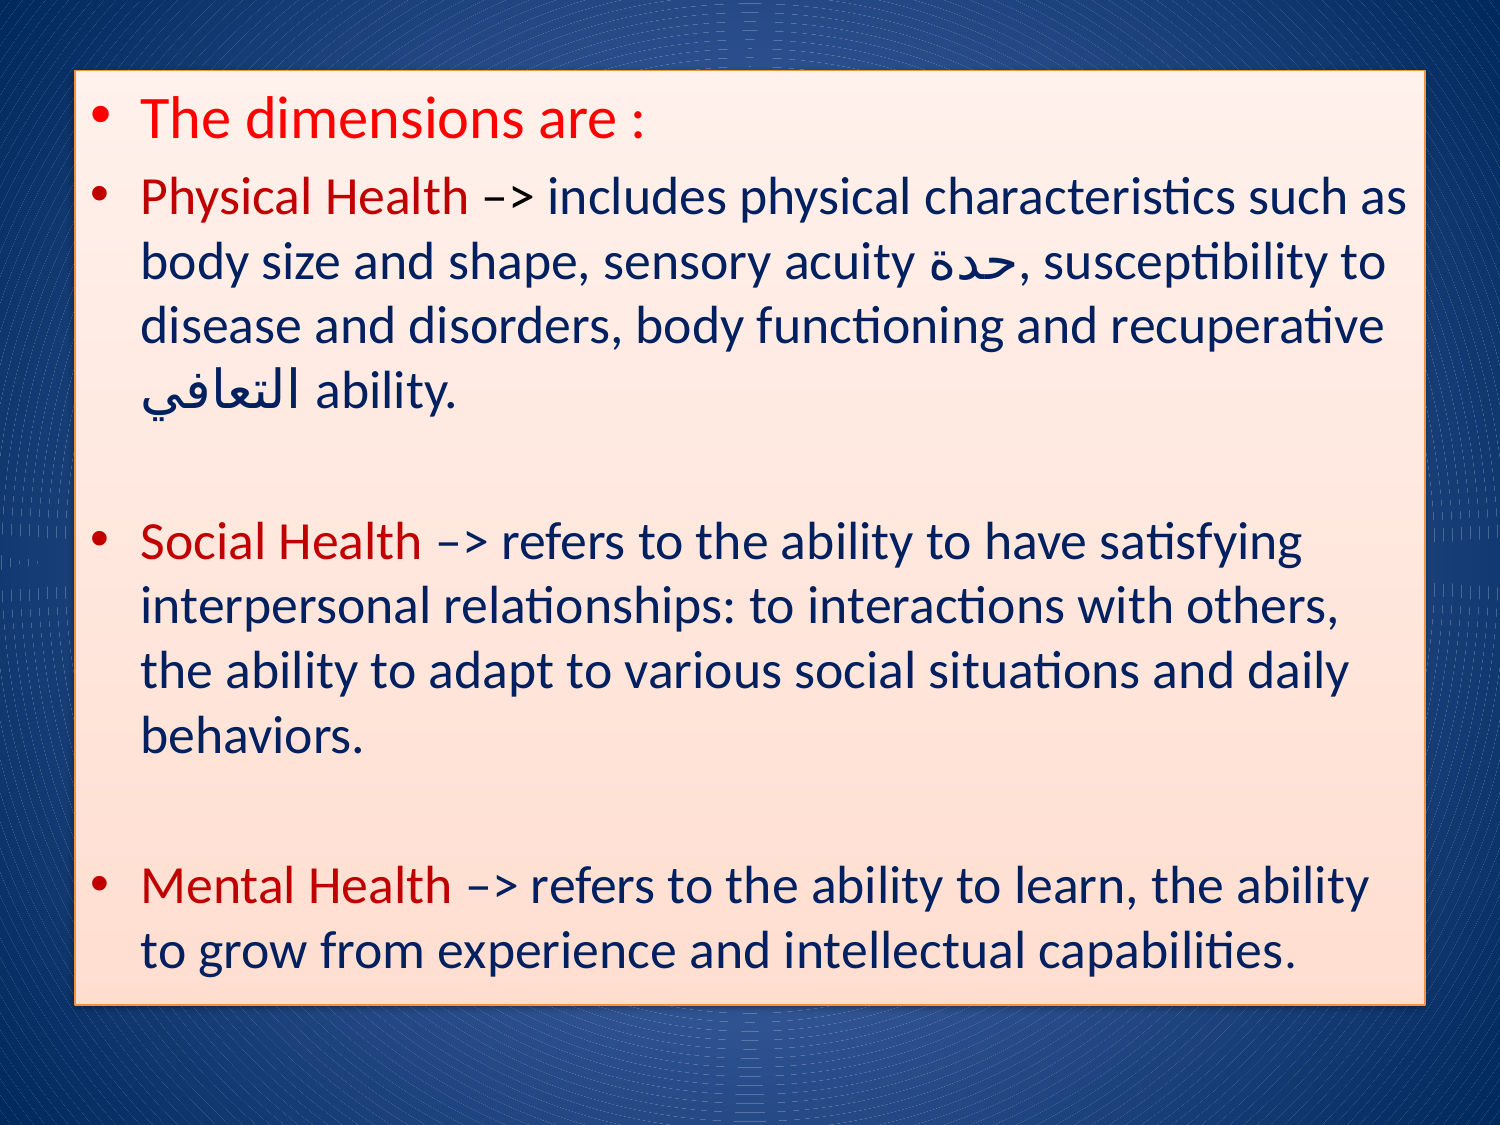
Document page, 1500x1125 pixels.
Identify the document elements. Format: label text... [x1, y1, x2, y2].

list The dimensions are : Physical Health –> includes physical characteristics such as body size and shape, sensory acuity حدة, susceptibility to disease and disorders, body functioning and recuperative التعافي ability. Social Health –> refers to the ability to have satisfying interpersonal relationships: to interactions with others, the ability to adapt to various social situations and daily behaviors. Mental Health –> refers to the ability to learn, the ability to grow from experience and intellectual capabilities. [74, 70, 1426, 1006]
